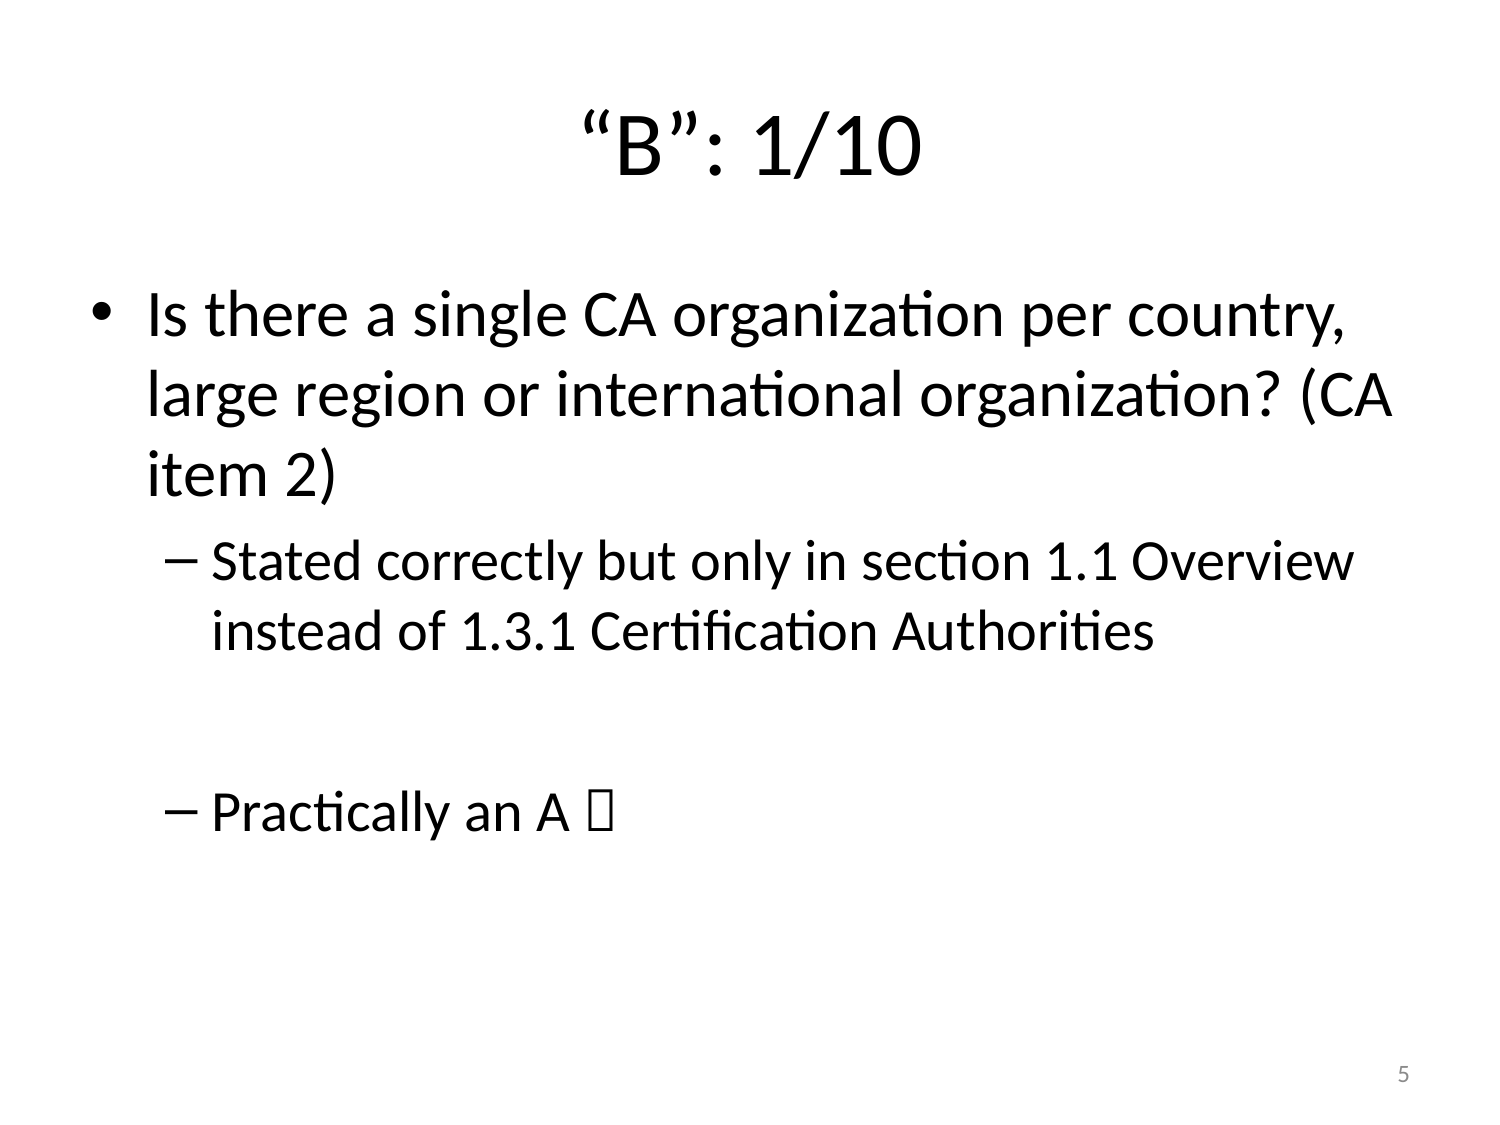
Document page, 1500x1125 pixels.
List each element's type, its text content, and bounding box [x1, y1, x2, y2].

list Is there a single CA organization per country, large region or international organization? (CA item 2) Stated correctly but only in section 1.1 Overview instead of 1.3.1 Certification Authorities Practically an A  [75, 262, 1425, 1005]
title “B”: 1/10 [75, 45, 1425, 233]
slide_number 5 [1074, 1042, 1425, 1103]
